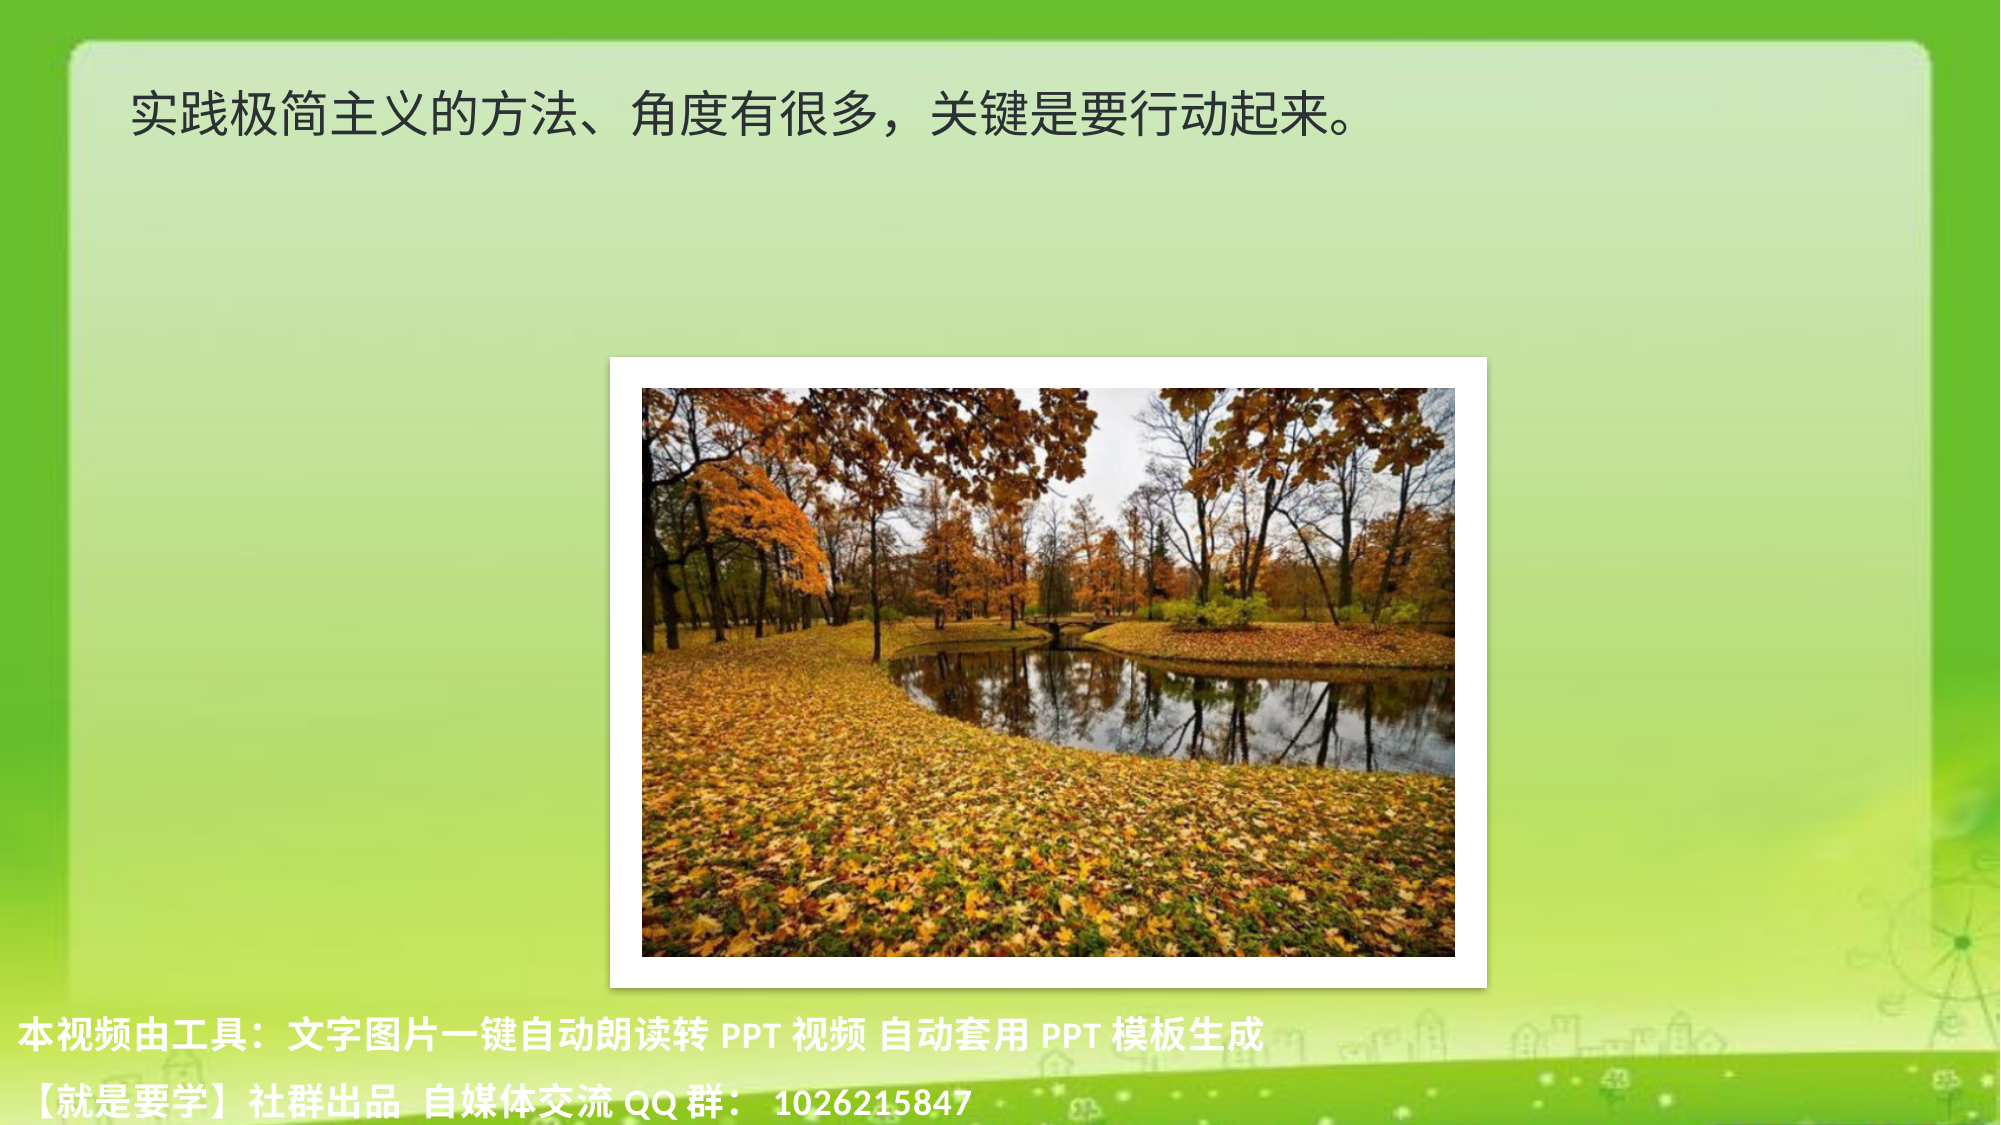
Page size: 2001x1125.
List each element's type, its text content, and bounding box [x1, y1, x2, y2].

text_box 实践极简主义的方法、角度有很多，关键是要行动起来。 [114, 75, 1943, 151]
picture [0, 0, 2000, 1125]
